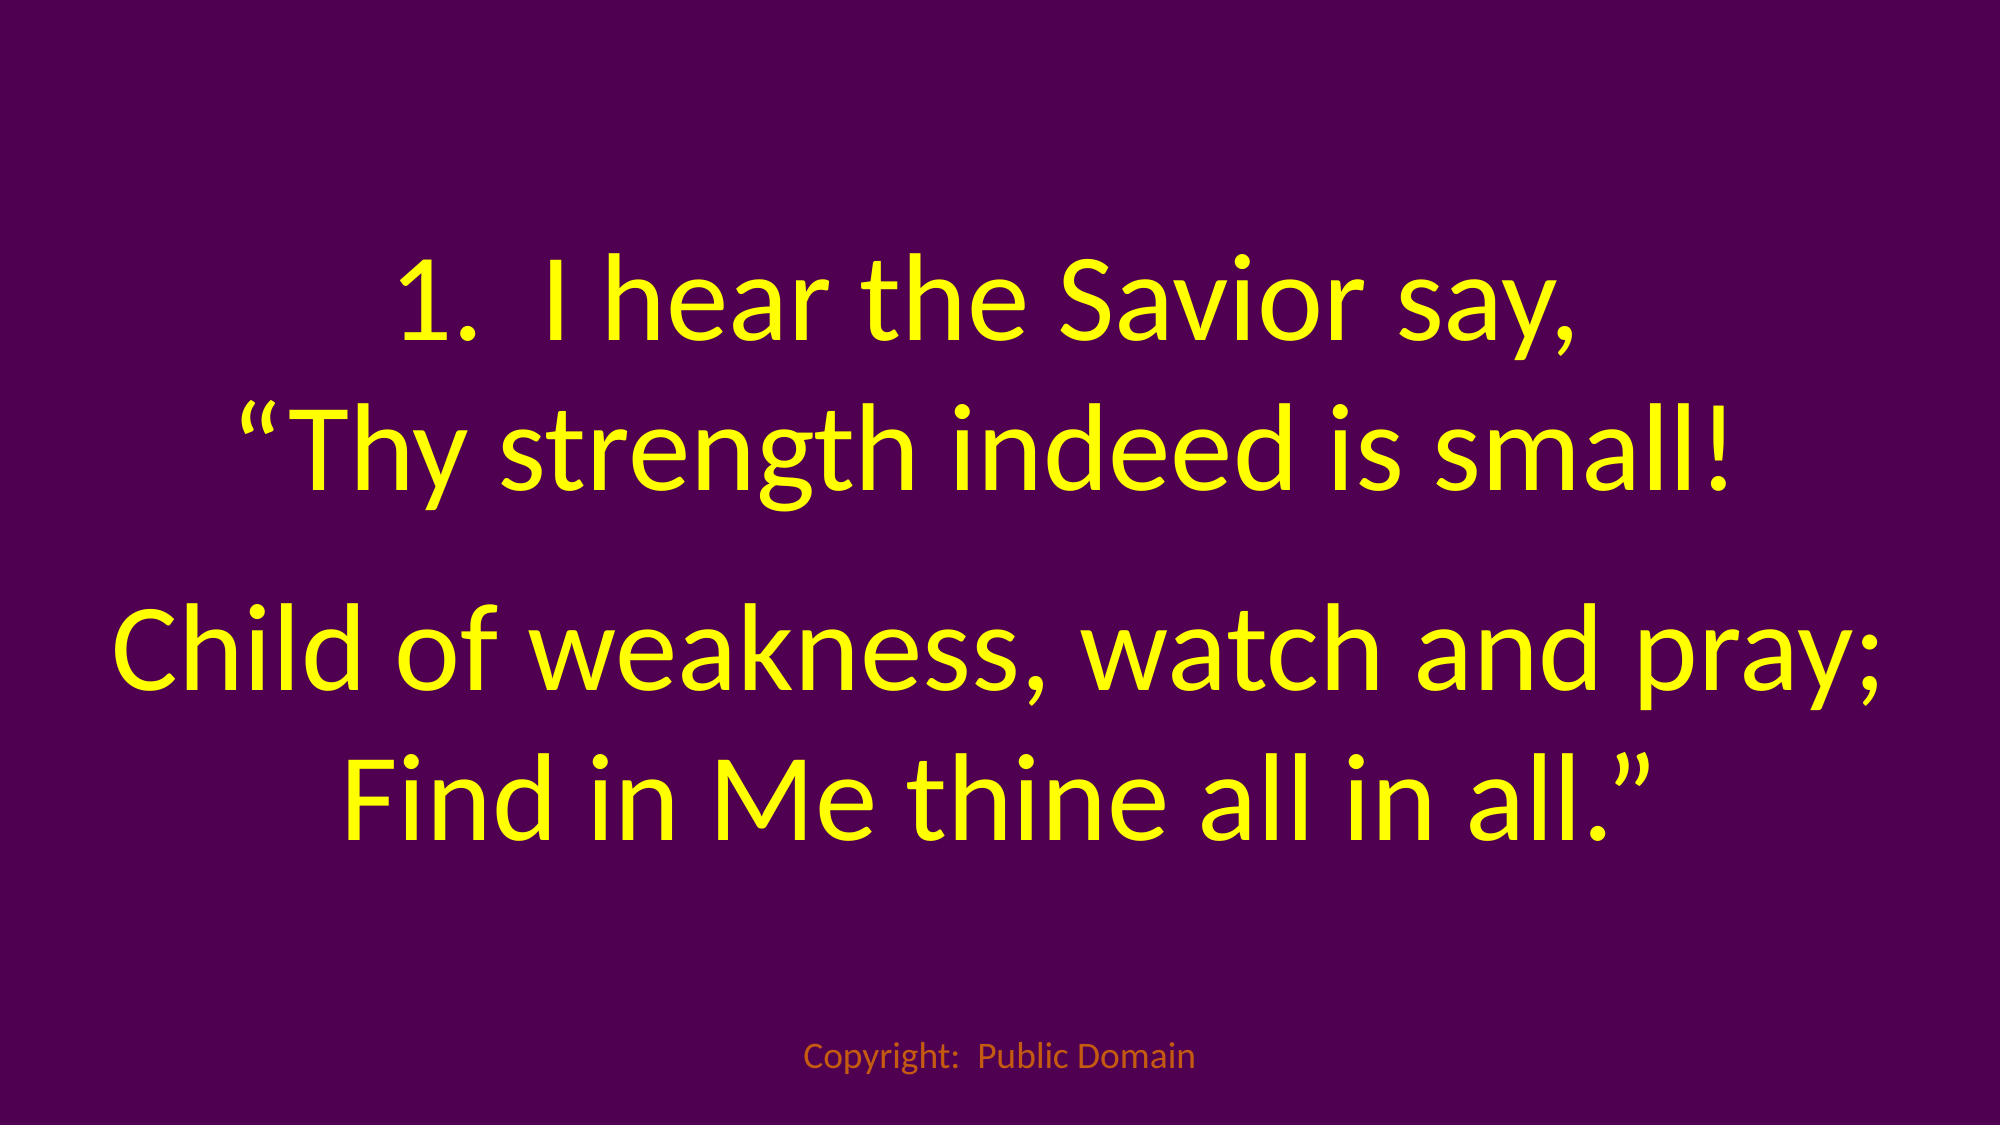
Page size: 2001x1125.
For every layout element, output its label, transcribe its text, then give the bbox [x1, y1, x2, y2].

text_box 1. I hear the Savior say, “Thy strength indeed is small! Child of weakness, watch and pray; Find in Me thine all in all.” [0, 208, 2000, 873]
text_box Copyright: Public Domain [26, 1023, 1973, 1083]
